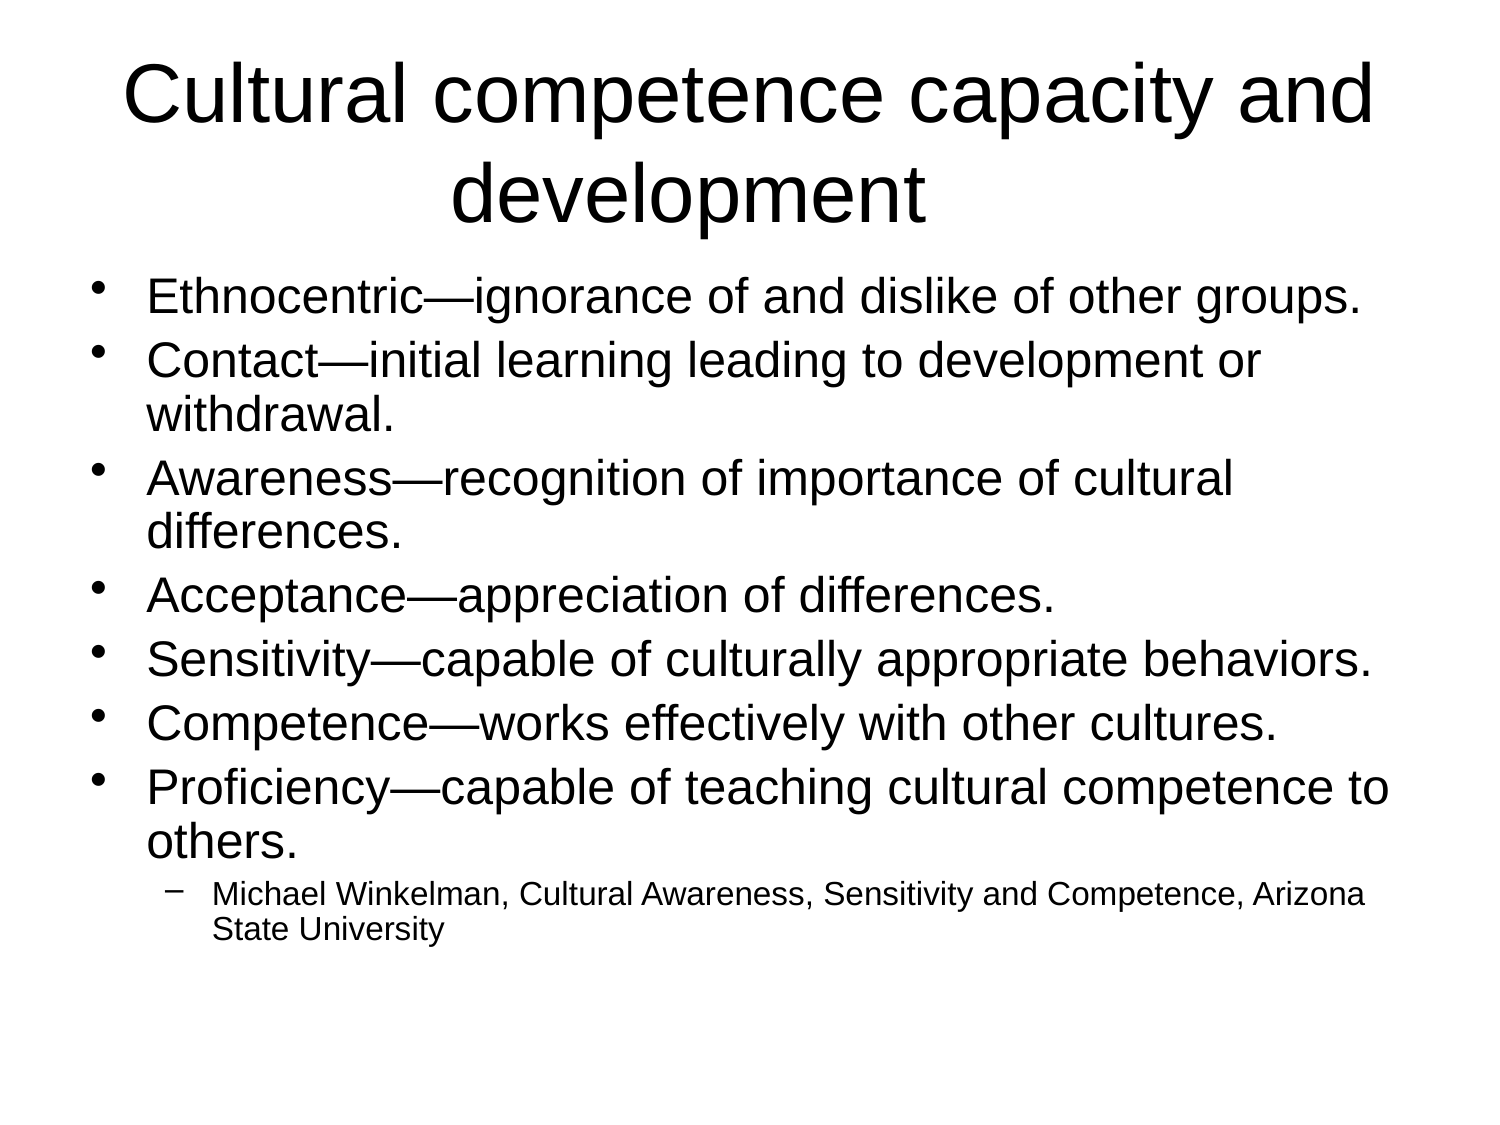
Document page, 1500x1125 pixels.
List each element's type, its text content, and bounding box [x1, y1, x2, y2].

list Ethnocentric—ignorance of and dislike of other groups. Contact—initial learning leading to development or withdrawal. Awareness—recognition of importance of cultural differences. Acceptance—appreciation of differences. Sensitivity—capable of culturally appropriate behaviors. Competence—works effectively with other cultures. Proficiency—capable of teaching cultural competence to others. Michael Winkelman, Cultural Awareness, Sensitivity and Competence, Arizona State University [74, 262, 1426, 1006]
title Cultural competence capacity and development [74, 44, 1426, 233]
